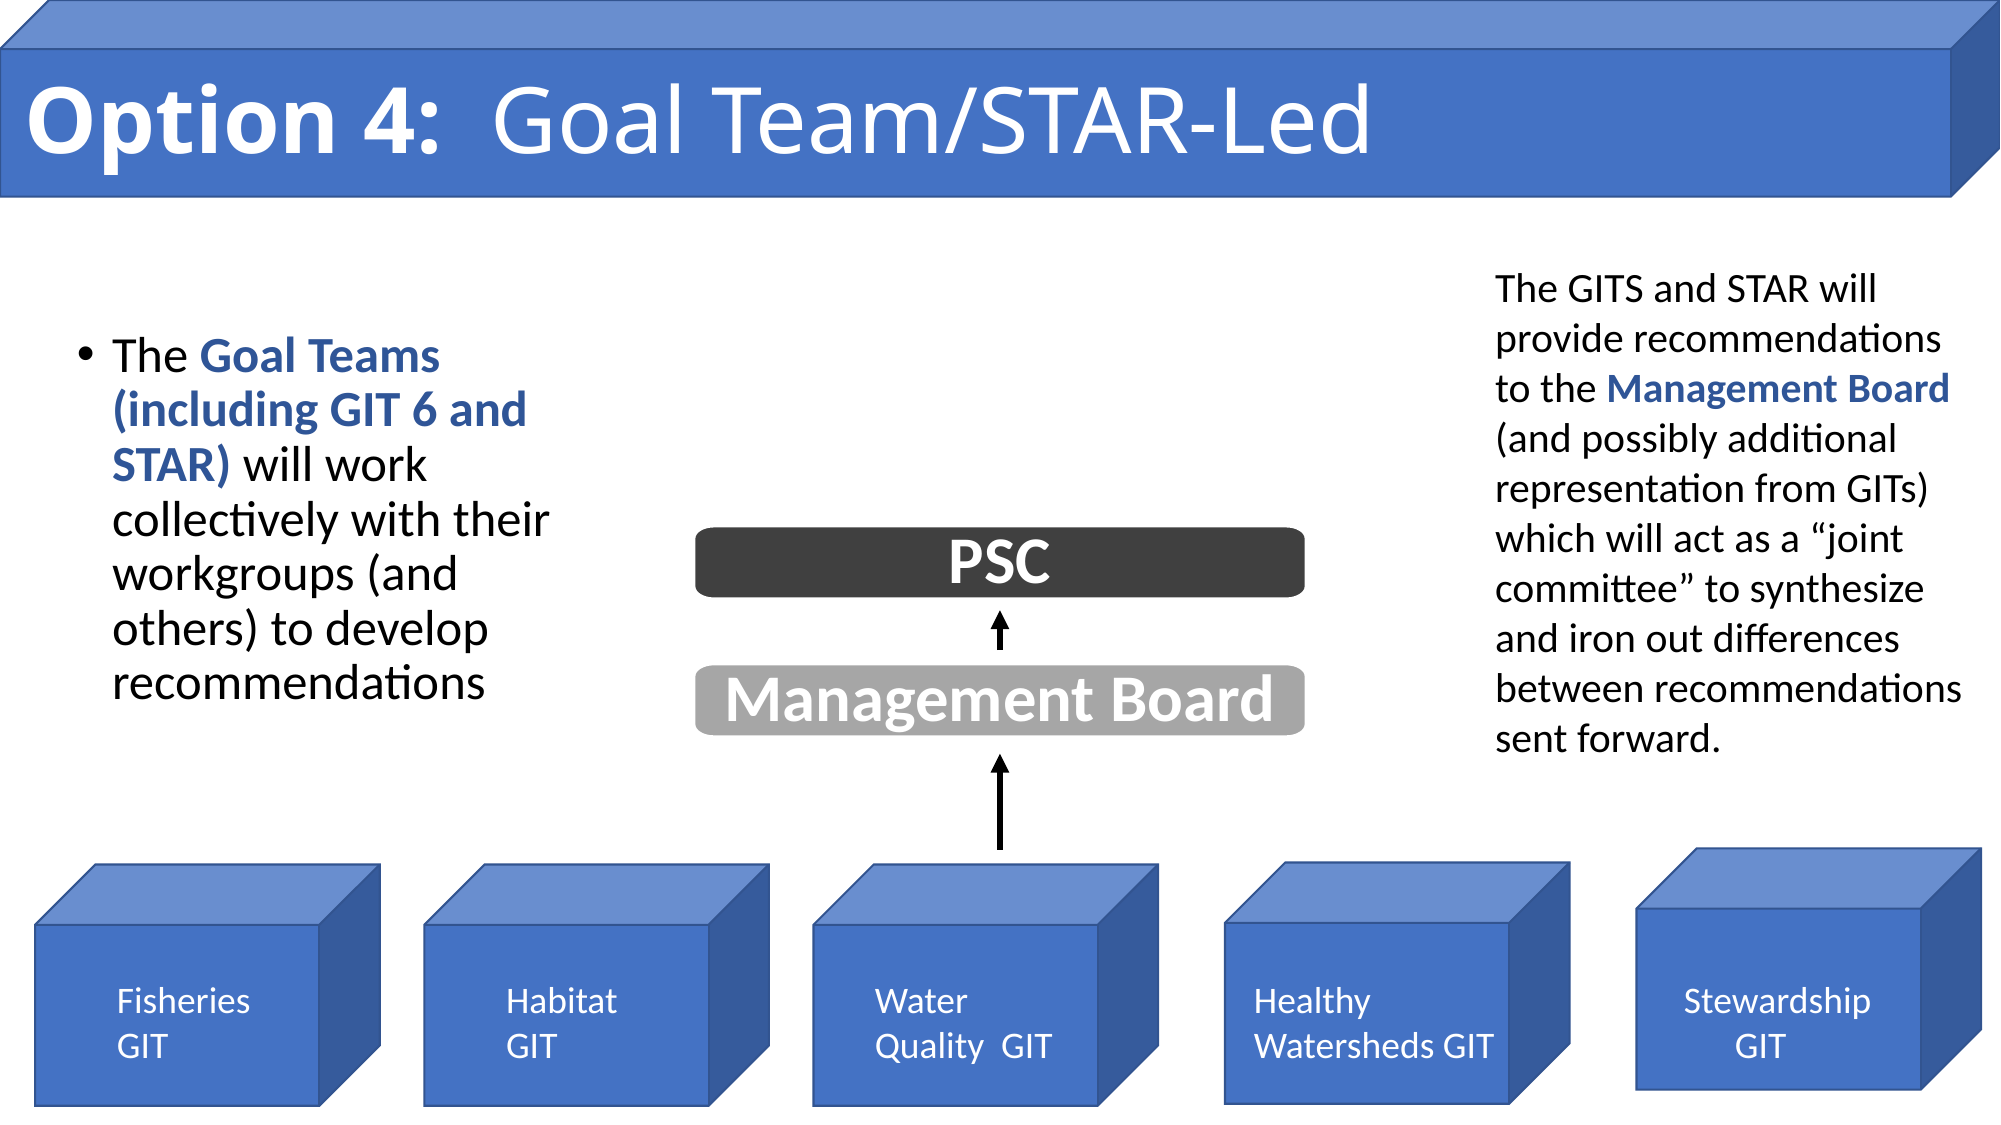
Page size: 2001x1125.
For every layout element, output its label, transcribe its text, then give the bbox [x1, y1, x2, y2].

text_box Water Quality GIT [860, 968, 1071, 1074]
text_box PSC [693, 525, 1307, 600]
text_box Healthy Watersheds GIT [1239, 968, 1527, 1074]
title Option 4: Goal Team/STAR-Led [9, 50, 2000, 197]
text_box Fisheries GIT [102, 968, 283, 1074]
text_box Habitat GIT [491, 968, 672, 1074]
text_box Stewardship GIT [1669, 968, 1949, 1074]
text_box [423, 863, 770, 1107]
text_box The GITS and STAR will provide recommendations to the Management Board (and possibly additional representation from GITs) which will act as a “joint committee” to synthesize and iron out differences between recommendations sent forward. [1480, 253, 2000, 769]
text_box [1223, 861, 1571, 1105]
list The Goal Teams (including GIT 6 and STAR) will work collectively with their workgroups (and others) to develop recommendations [61, 318, 582, 721]
text_box [812, 863, 1160, 1107]
text_box [1635, 847, 1983, 1091]
text_box [34, 863, 381, 1107]
text_box [0, 0, 2000, 198]
text_box Management Board [693, 663, 1307, 738]
